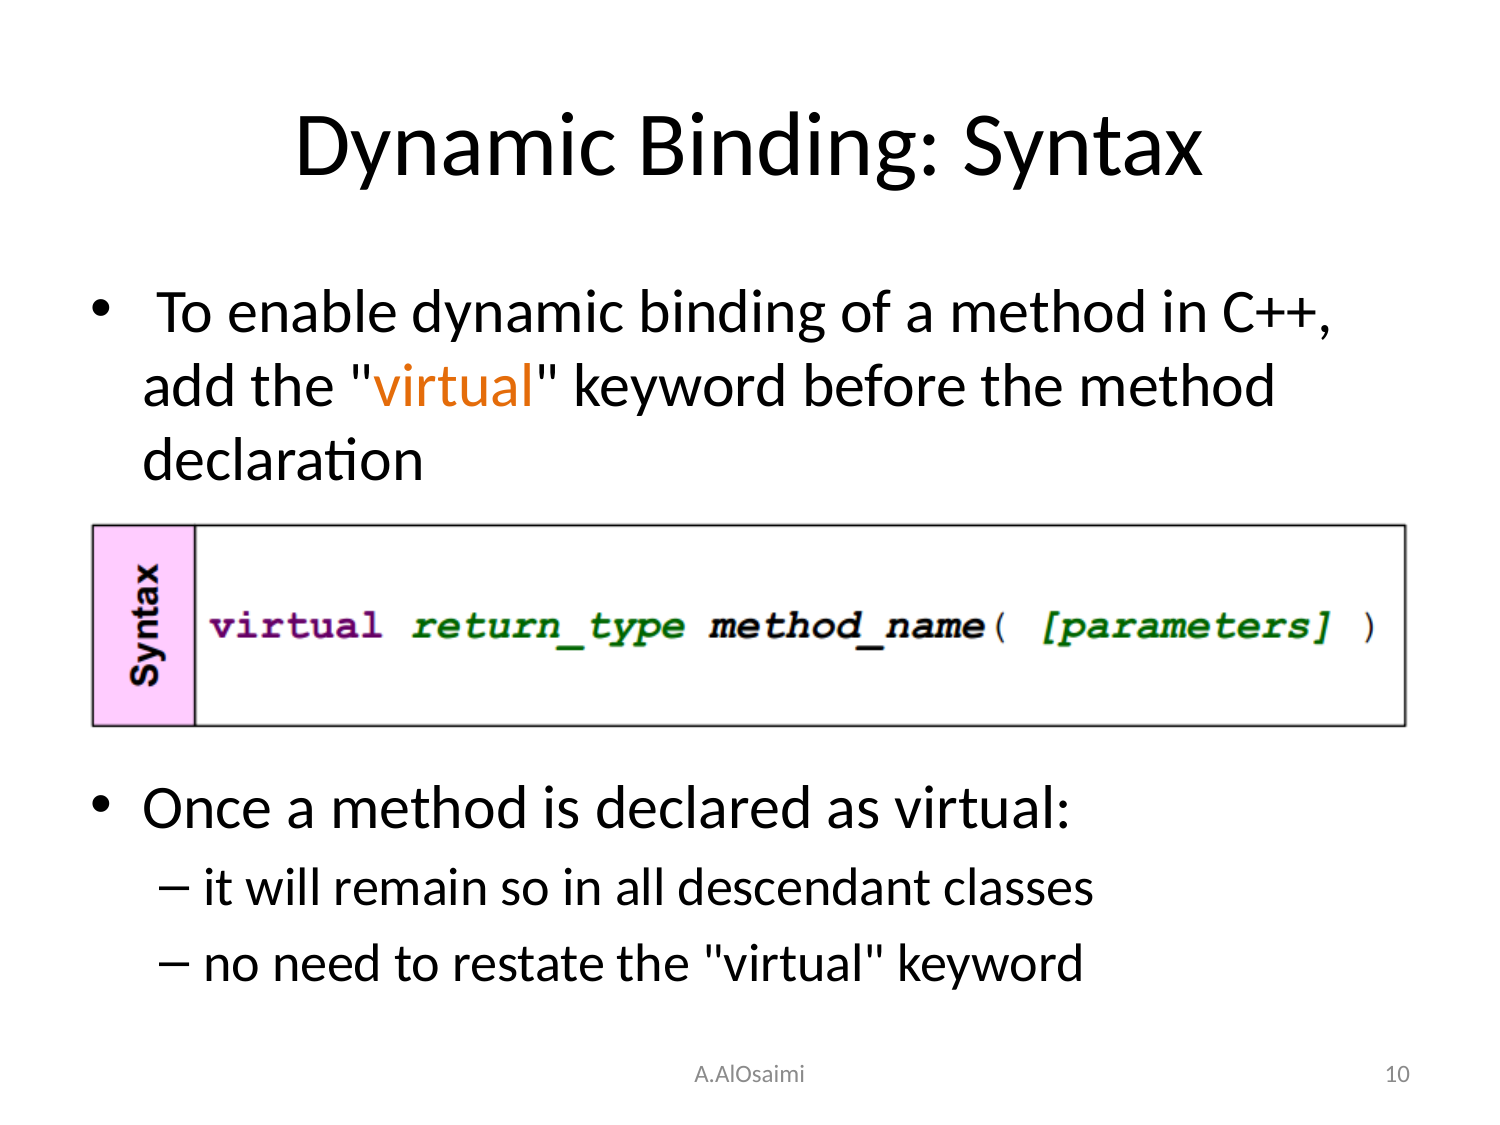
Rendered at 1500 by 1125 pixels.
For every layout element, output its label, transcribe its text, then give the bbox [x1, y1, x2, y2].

picture [77, 503, 1423, 743]
title Dynamic Binding: Syntax [75, 45, 1425, 233]
list To enable dynamic binding of a method in C++, add the "virtual" keyword before the method declaration Once a method is declared as virtual: it will remain so in all descendant classes no need to restate the "virtual" keyword [75, 262, 1425, 503]
slide_number 10 [1074, 1042, 1425, 1103]
list To enable dynamic binding of a method in C++, add the "virtual" keyword before the method declaration Once a method is declared as virtual: it will remain so in all descendant classes no need to restate the "virtual" keyword [75, 749, 1425, 1005]
footer A.AlOsaimi [512, 1042, 988, 1103]
